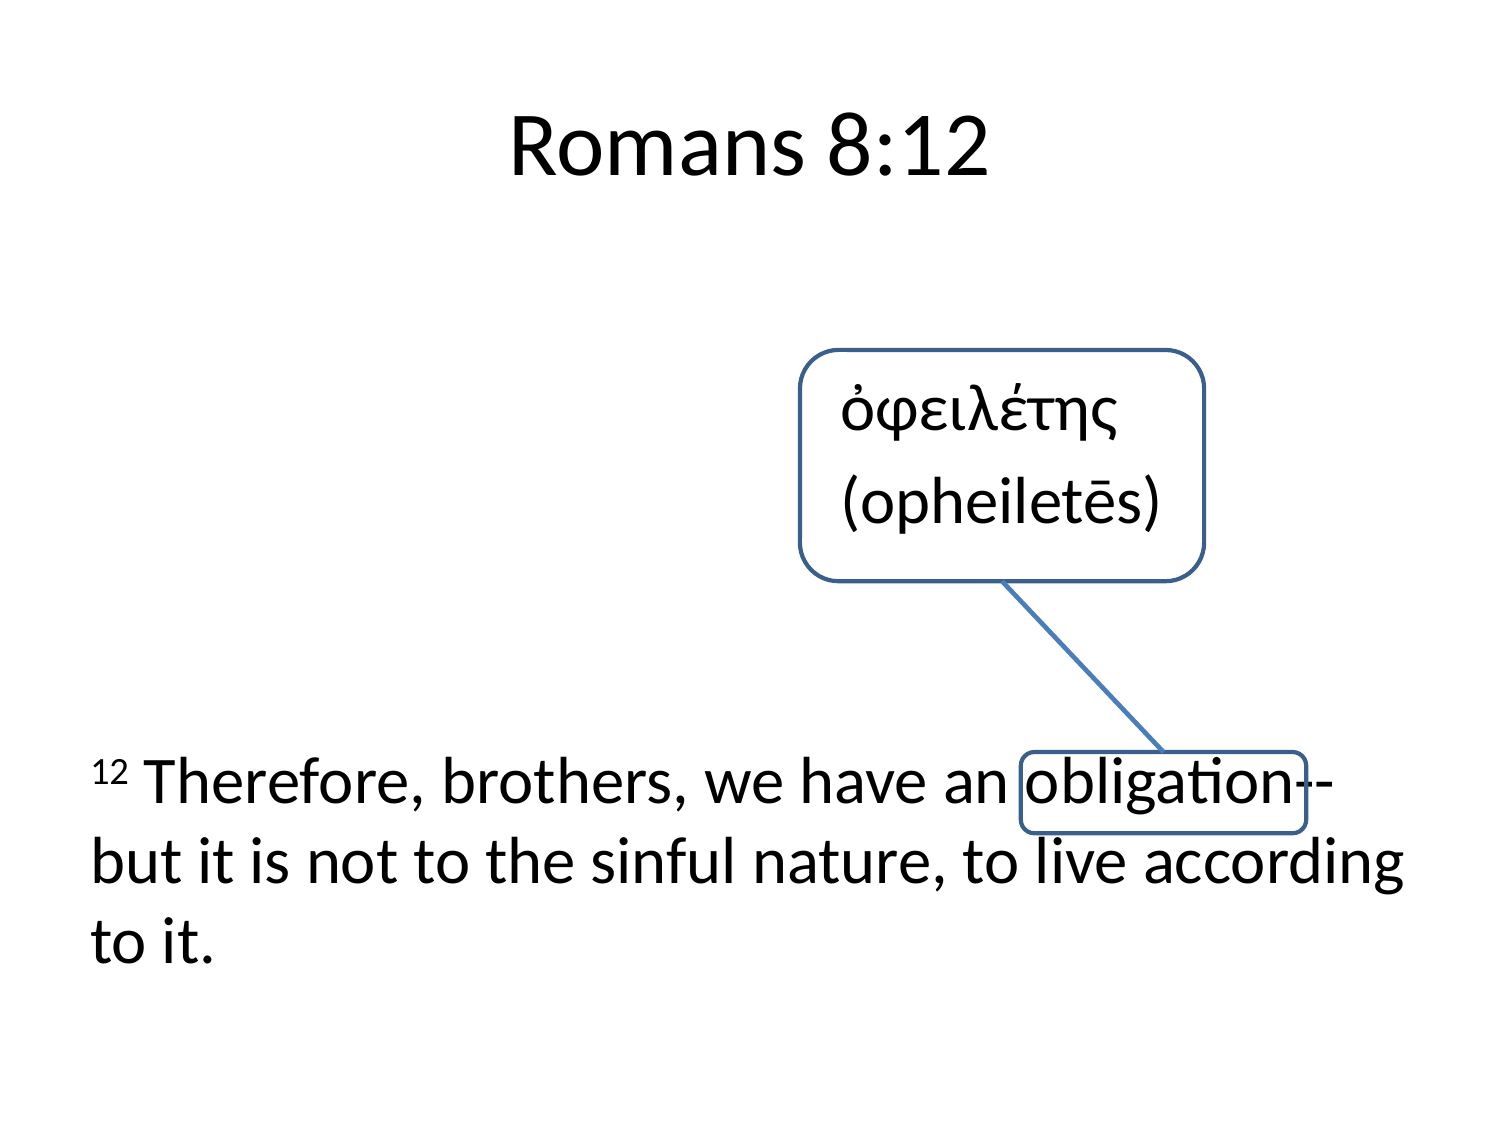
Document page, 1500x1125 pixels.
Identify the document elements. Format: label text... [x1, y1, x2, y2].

title Romans 8:12 [75, 45, 1425, 233]
text_box [797, 347, 1207, 584]
text_box [1018, 749, 1309, 836]
list ὀφειλέτης (opheiletēs) 12 Therefore, brothers, we have an obligation--but it is not to the sinful nature, to live according to it. [75, 262, 1425, 1005]
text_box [1001, 581, 1164, 753]
